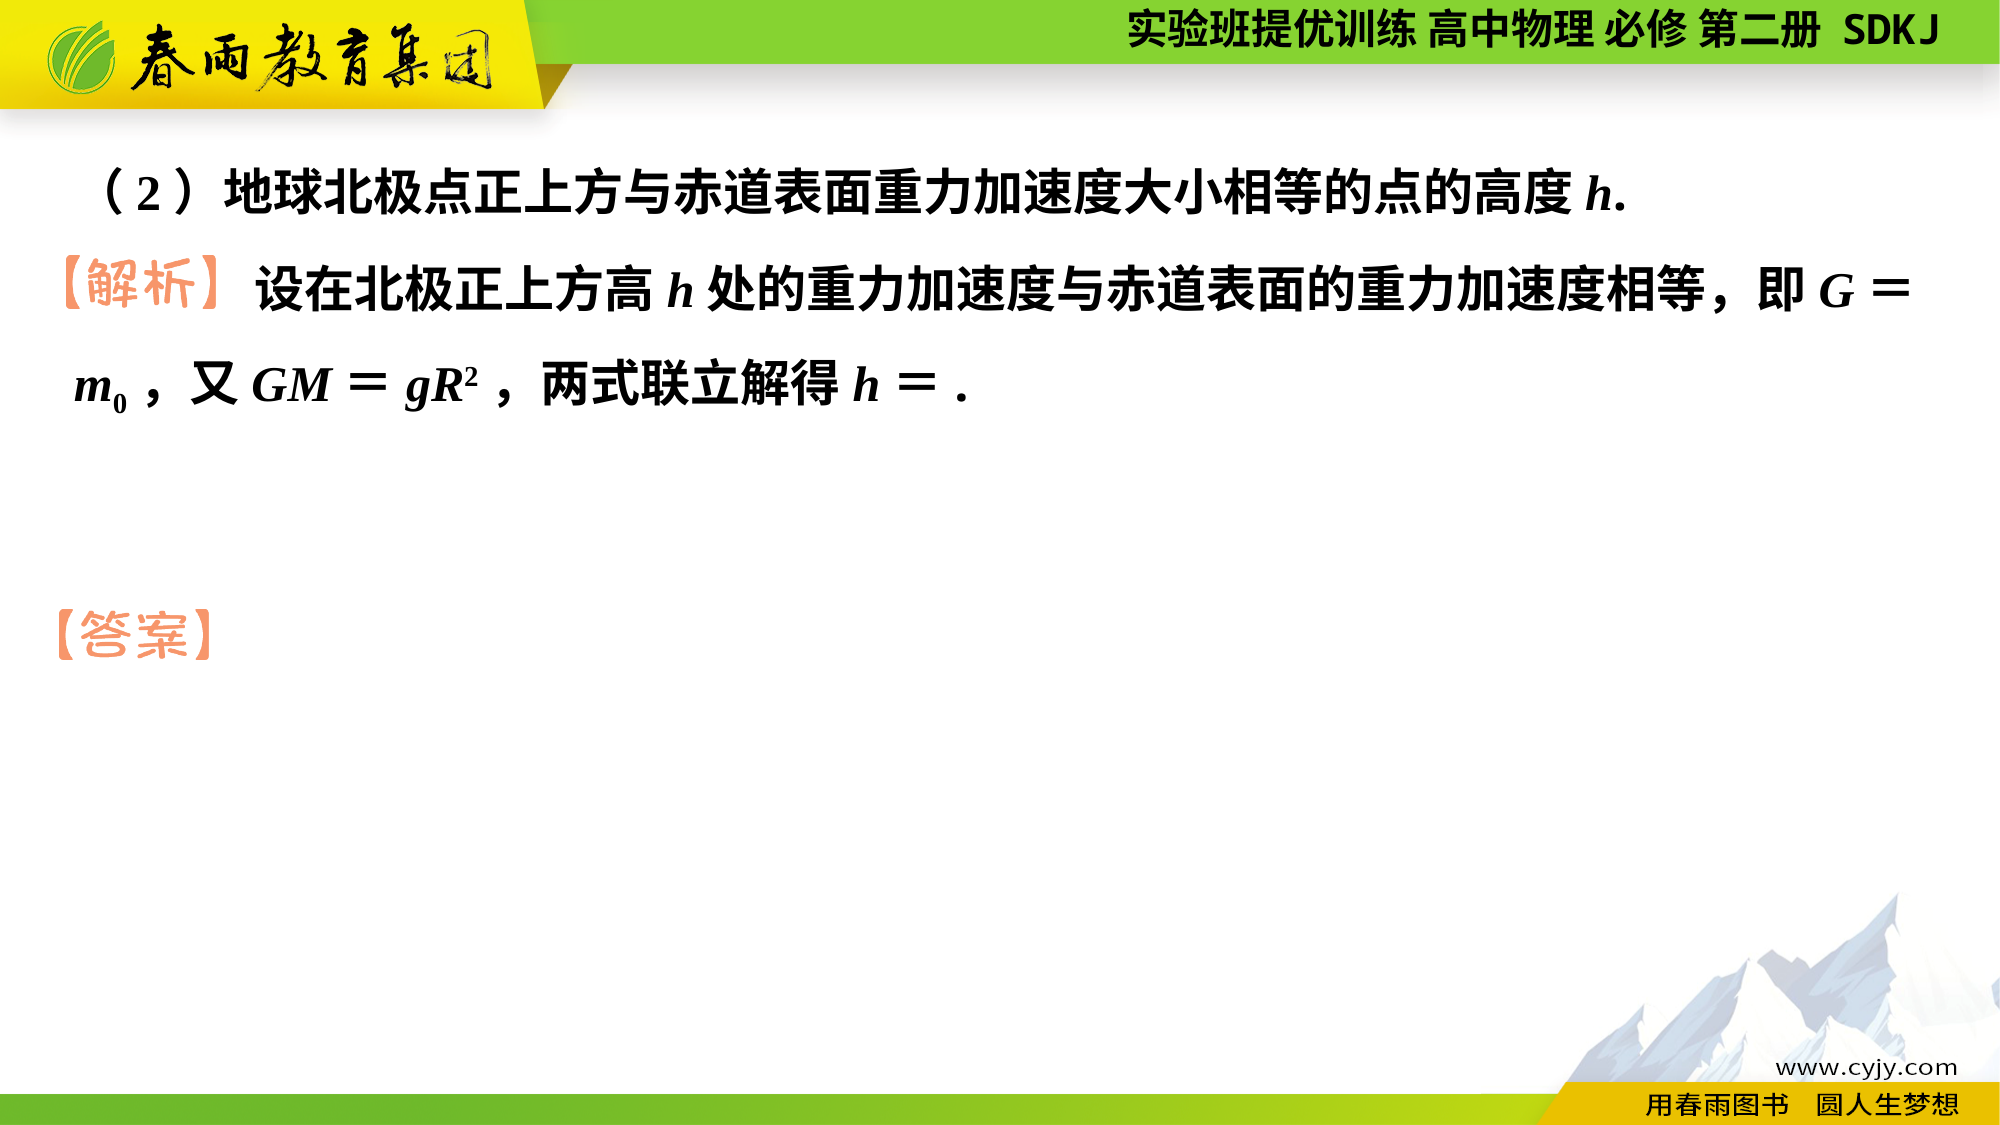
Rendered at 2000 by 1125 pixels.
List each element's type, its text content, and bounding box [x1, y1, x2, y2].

list （2）地球北极点正上方与赤道表面重力加速度大小相等的点的高度h. [59, 122, 1944, 217]
picture [0, 0, 2000, 1125]
